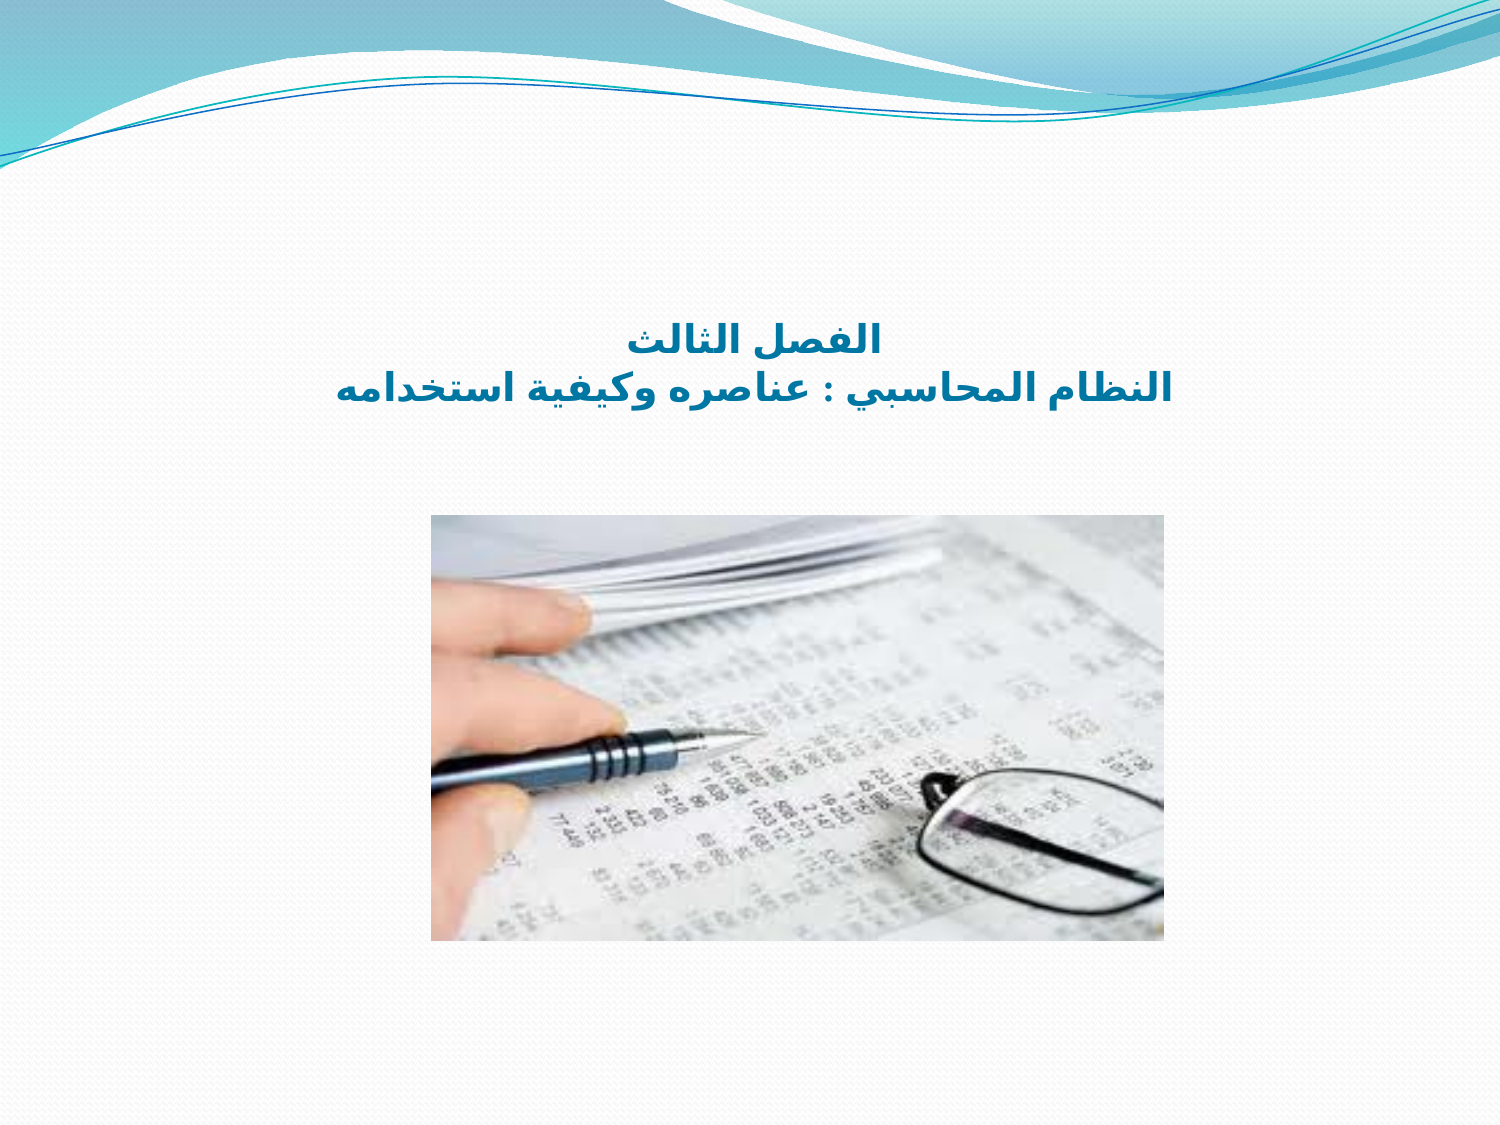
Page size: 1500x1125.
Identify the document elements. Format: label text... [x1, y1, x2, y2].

title الفصل الثالث النظام المحاسبي : عناصره وكيفية استخدامه [75, 115, 1425, 409]
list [430, 514, 1164, 941]
